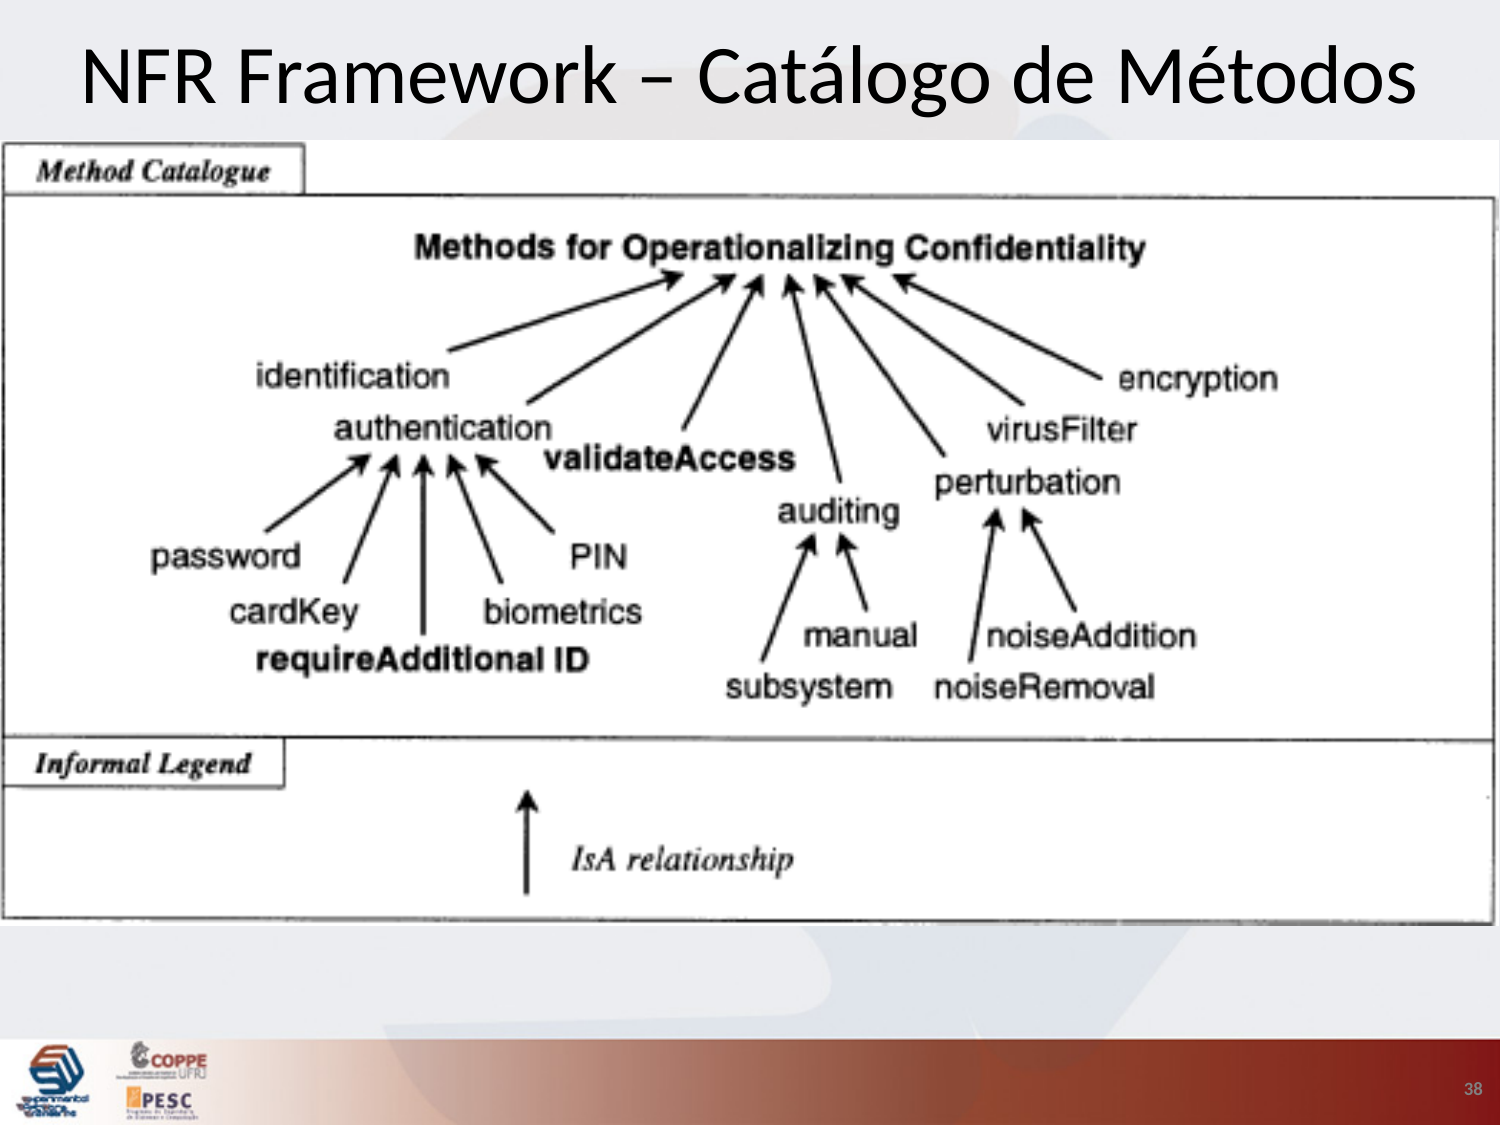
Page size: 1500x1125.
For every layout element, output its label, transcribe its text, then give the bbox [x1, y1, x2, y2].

title NFR Framework – Catálogo de Métodos [0, 0, 1500, 141]
picture [0, 140, 1500, 1125]
